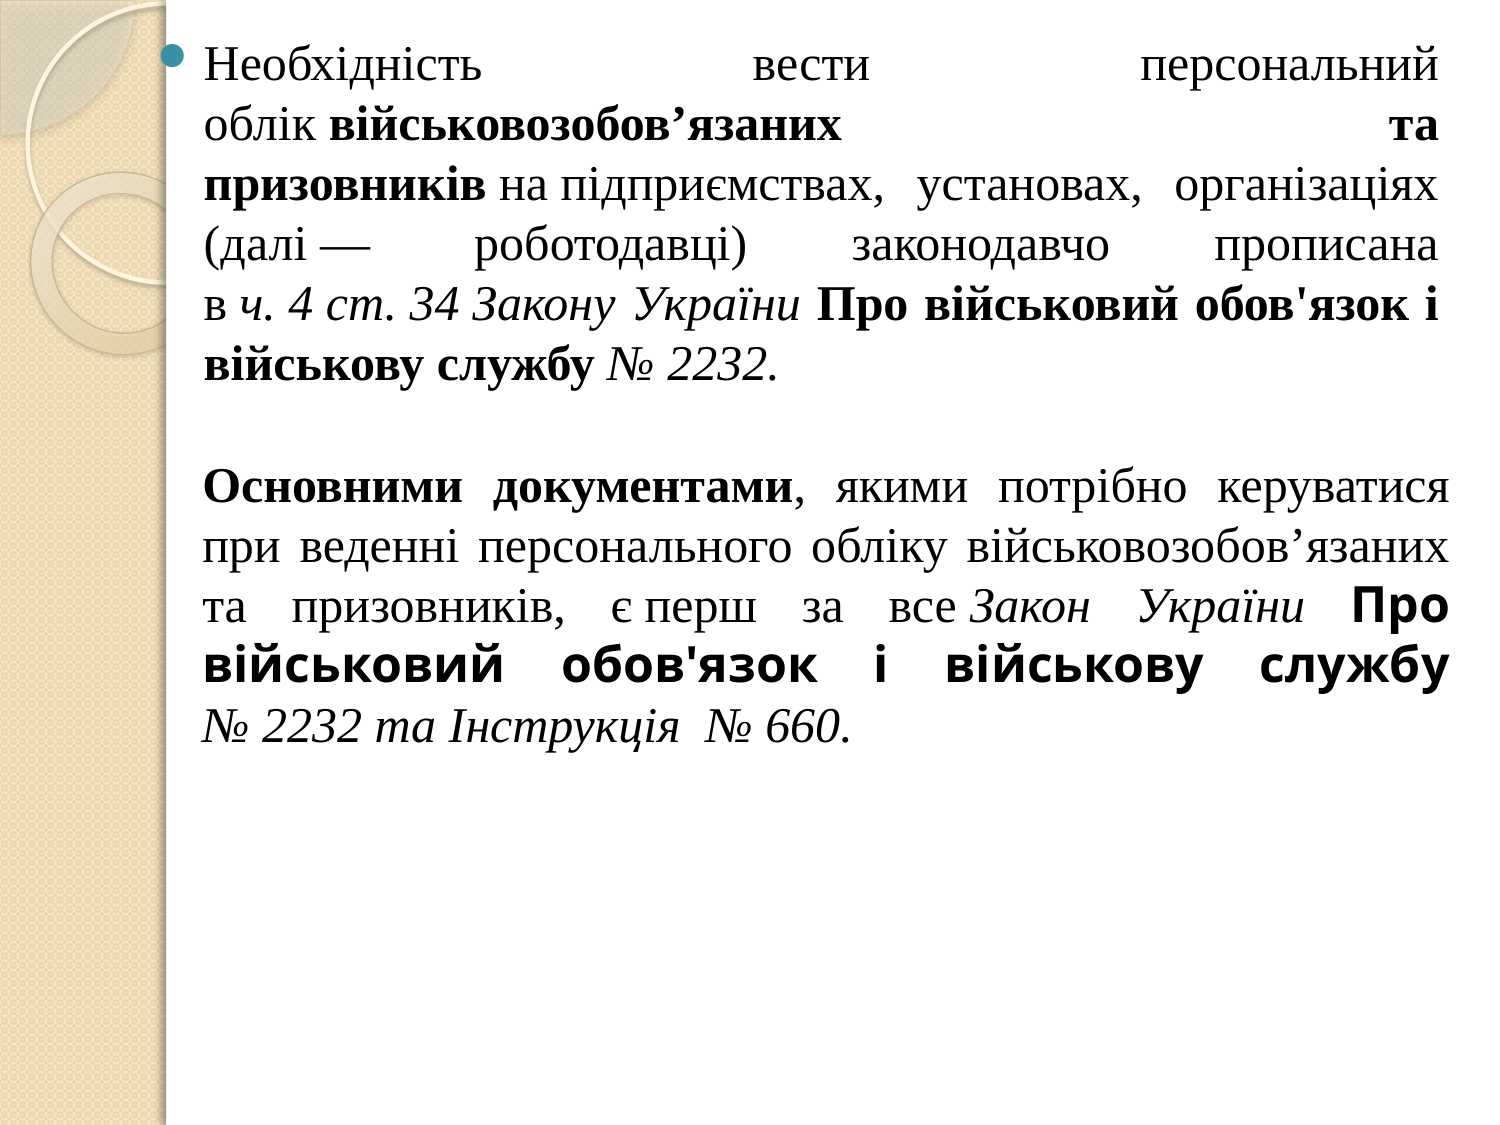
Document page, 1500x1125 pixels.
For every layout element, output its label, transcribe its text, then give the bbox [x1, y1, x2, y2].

list Необхідність вести персональний облік військовозобов’язаних та призовників на підприємствах, установах, організаціях (далі — роботодавці) законодавчо прописана в ч. 4 ст. 34 Закону України Про військовий обов'язок і військову службу № 2232. [128, 23, 1454, 811]
text_box Основними документами, якими потрібно керуватися при веденні персонального обліку військовозобов’язаних та призовників, є перш за все Закон України Про військовий обов'язок і військову службу № 2232 та Інструкція № 660. [187, 445, 1465, 760]
